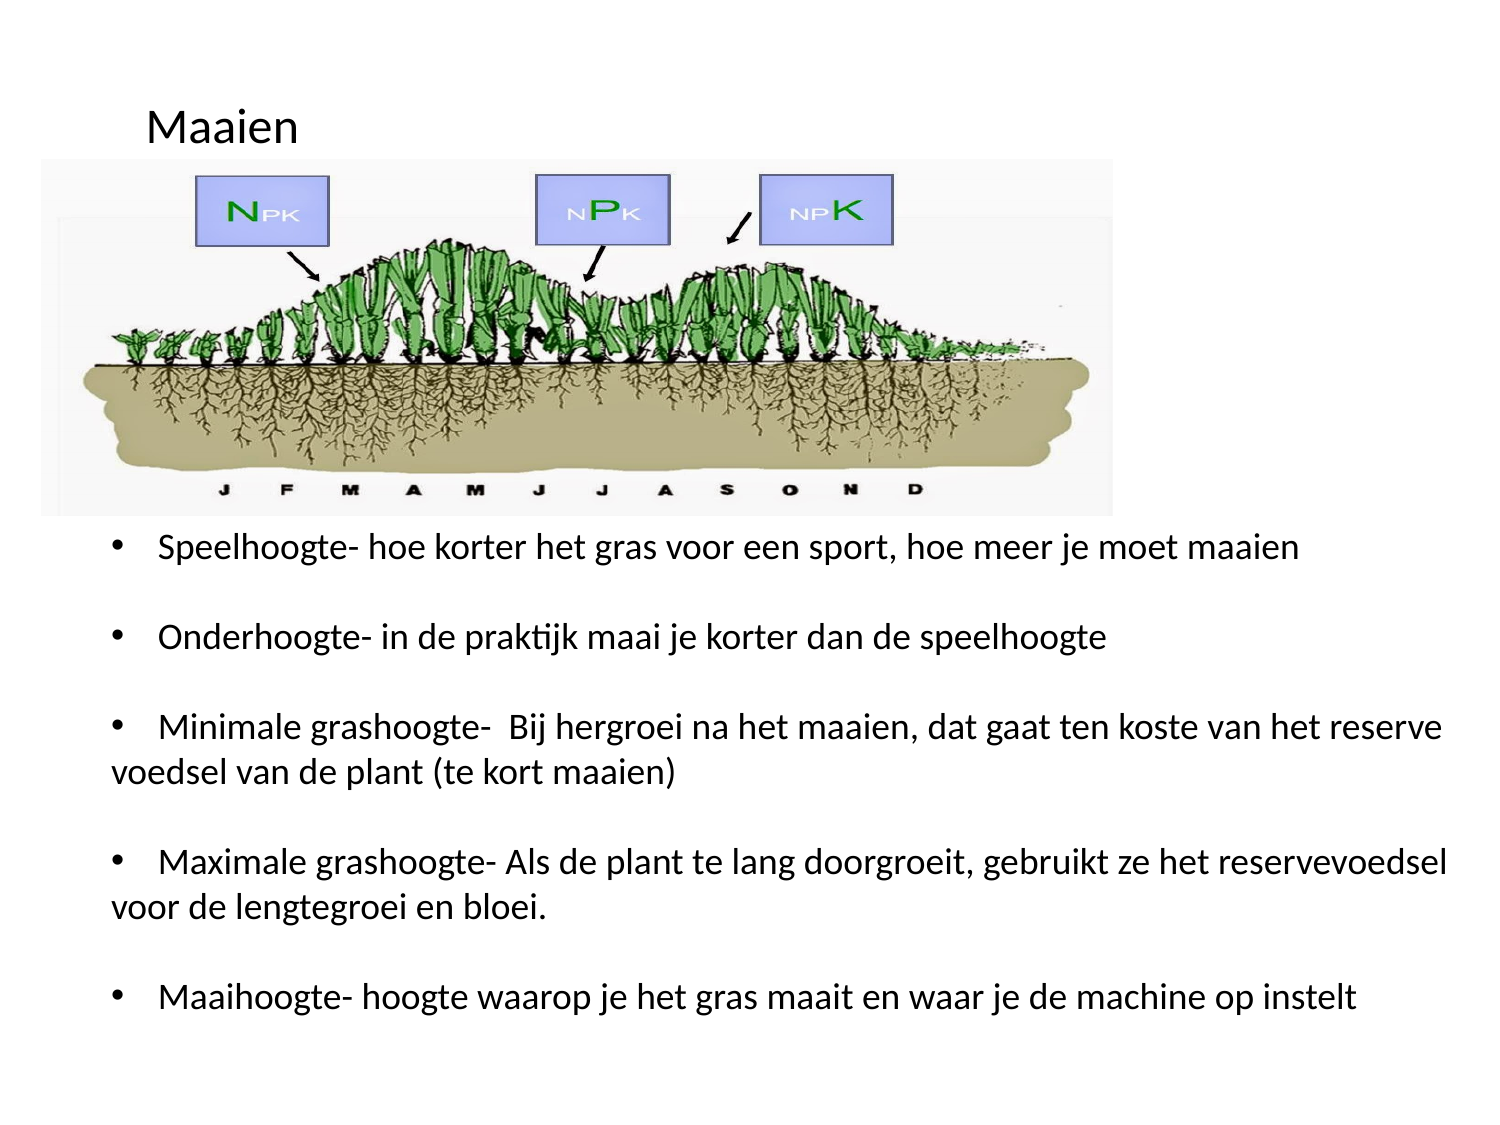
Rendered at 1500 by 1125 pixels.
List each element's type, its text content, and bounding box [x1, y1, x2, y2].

text_box Speelhoogte- hoe korter het gras voor een sport, hoe meer je moet maaien Onderhoogte- in de praktijk maai je korter dan de speelhoogte Minimale grashoogte- Bij hergroei na het maaien, dat gaat ten koste van het reserve voedsel van de plant (te kort maaien) Maximale grashoogte- Als de plant te lang doorgroeit, gebruikt ze het reservevoedsel voor de lengtegroei en bloei. Maaihoogte- hoogte waarop je het gras maait en waar je de machine op instelt [96, 514, 1473, 1115]
text_box Maaien [130, 85, 315, 157]
picture [41, 159, 1113, 516]
